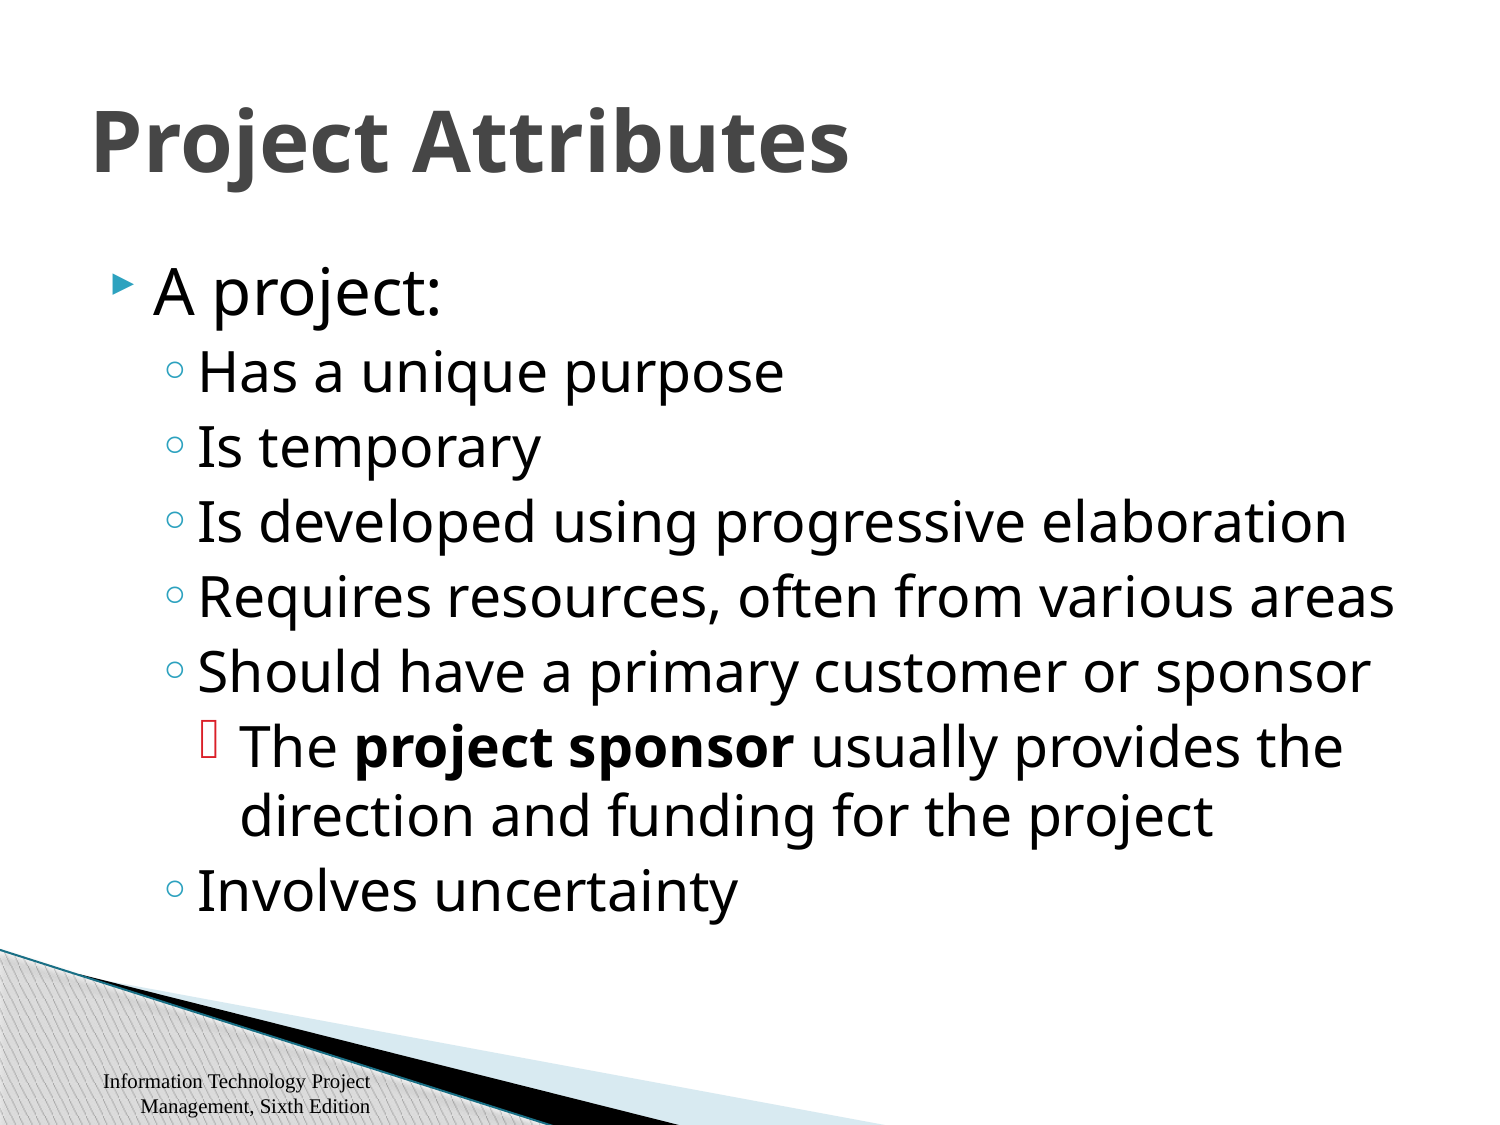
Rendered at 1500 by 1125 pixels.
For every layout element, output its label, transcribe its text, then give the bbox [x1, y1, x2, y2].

list A project: Has a unique purpose Is temporary Is developed using progressive elaboration Requires resources, often from various areas Should have a primary customer or sponsor The project sponsor usually provides the direction and funding for the project Involves uncertainty [75, 243, 1425, 986]
footer Information Technology Project Management, Sixth Edition [0, 1065, 386, 1125]
title Project Attributes [75, 45, 1425, 233]
